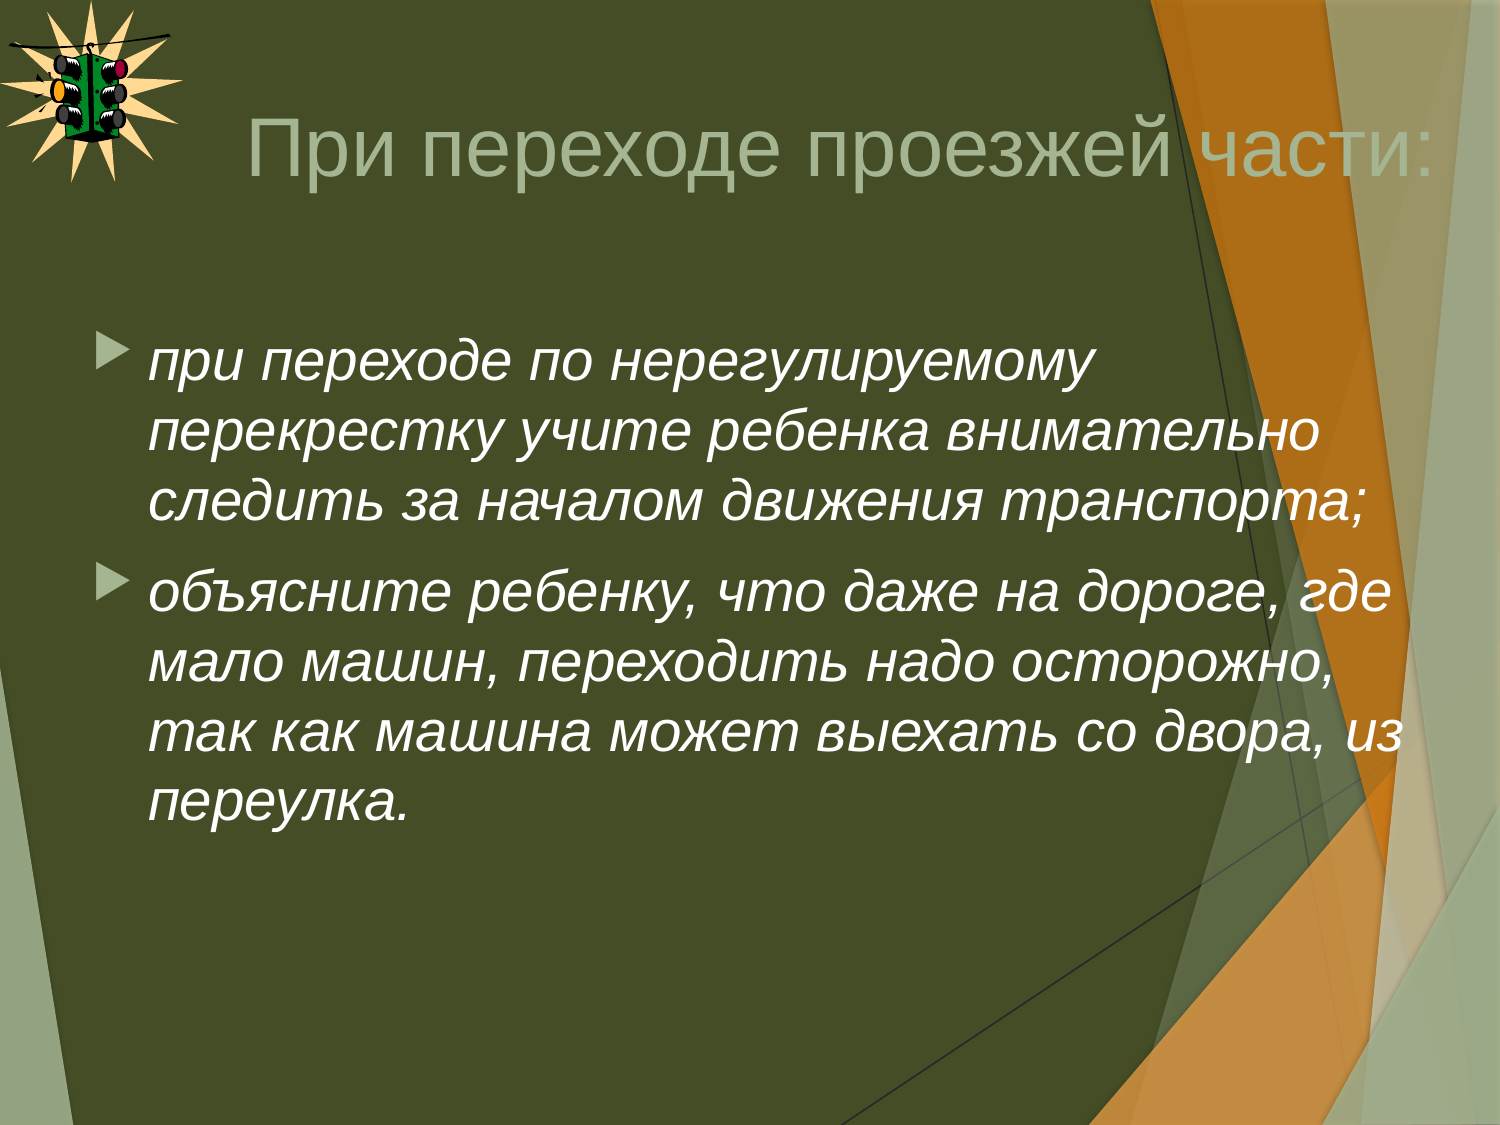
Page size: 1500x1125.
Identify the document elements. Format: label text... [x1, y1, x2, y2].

picture [0, 0, 184, 184]
list при переходе по нерегулируемому перекрестку учите ребенка внимательно следить за началом движения транспорта; объясните ребенку, что даже на дороге, где мало машин, переходить надо осторожно, так как машина может выехать со двора, из переулка. [76, 314, 1427, 1052]
title При переходе проезжей части: [230, 85, 1500, 273]
